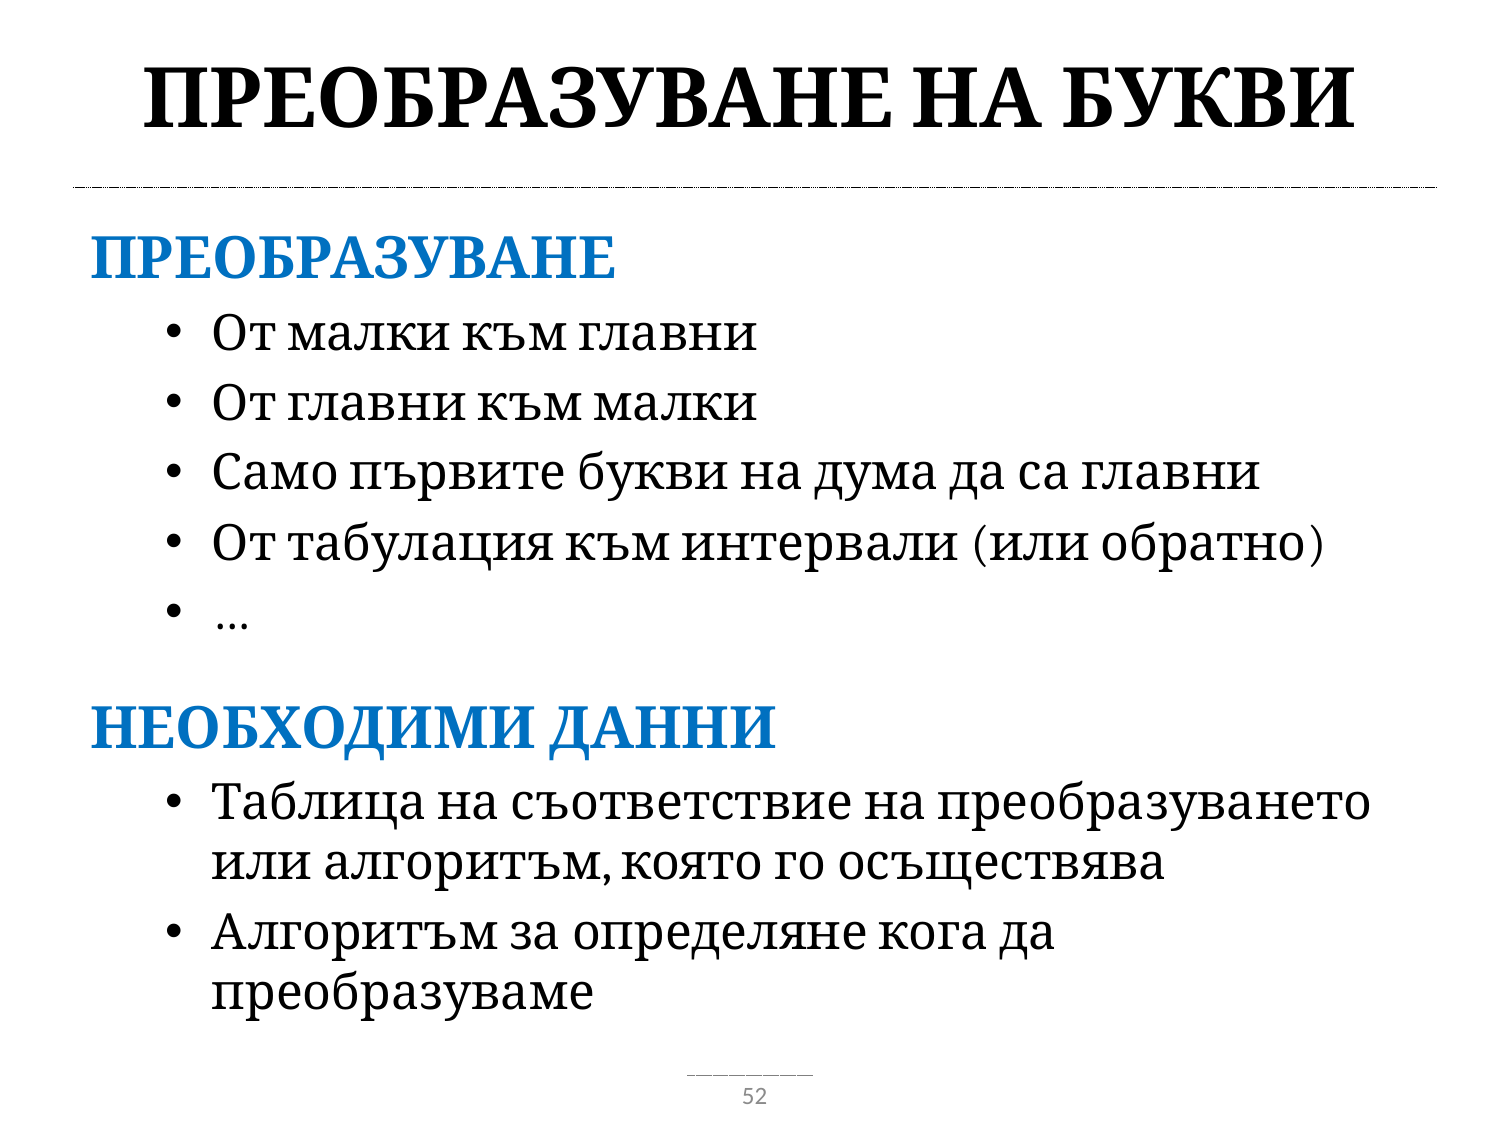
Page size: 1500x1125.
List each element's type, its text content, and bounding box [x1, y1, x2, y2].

title Преобразуване на букви [0, 0, 1500, 188]
list Преобразуване От малки към главни От главни към малки Само първите букви на дума да са главни От табулация към интервали (или обратно) … Необходими данни Таблица на съответствие на преобразуването или алгоритъм, която го осъществява Алгоритъм за определяне кога да преобразуваме [75, 212, 1450, 1063]
slide_number 52 [579, 1065, 930, 1125]
